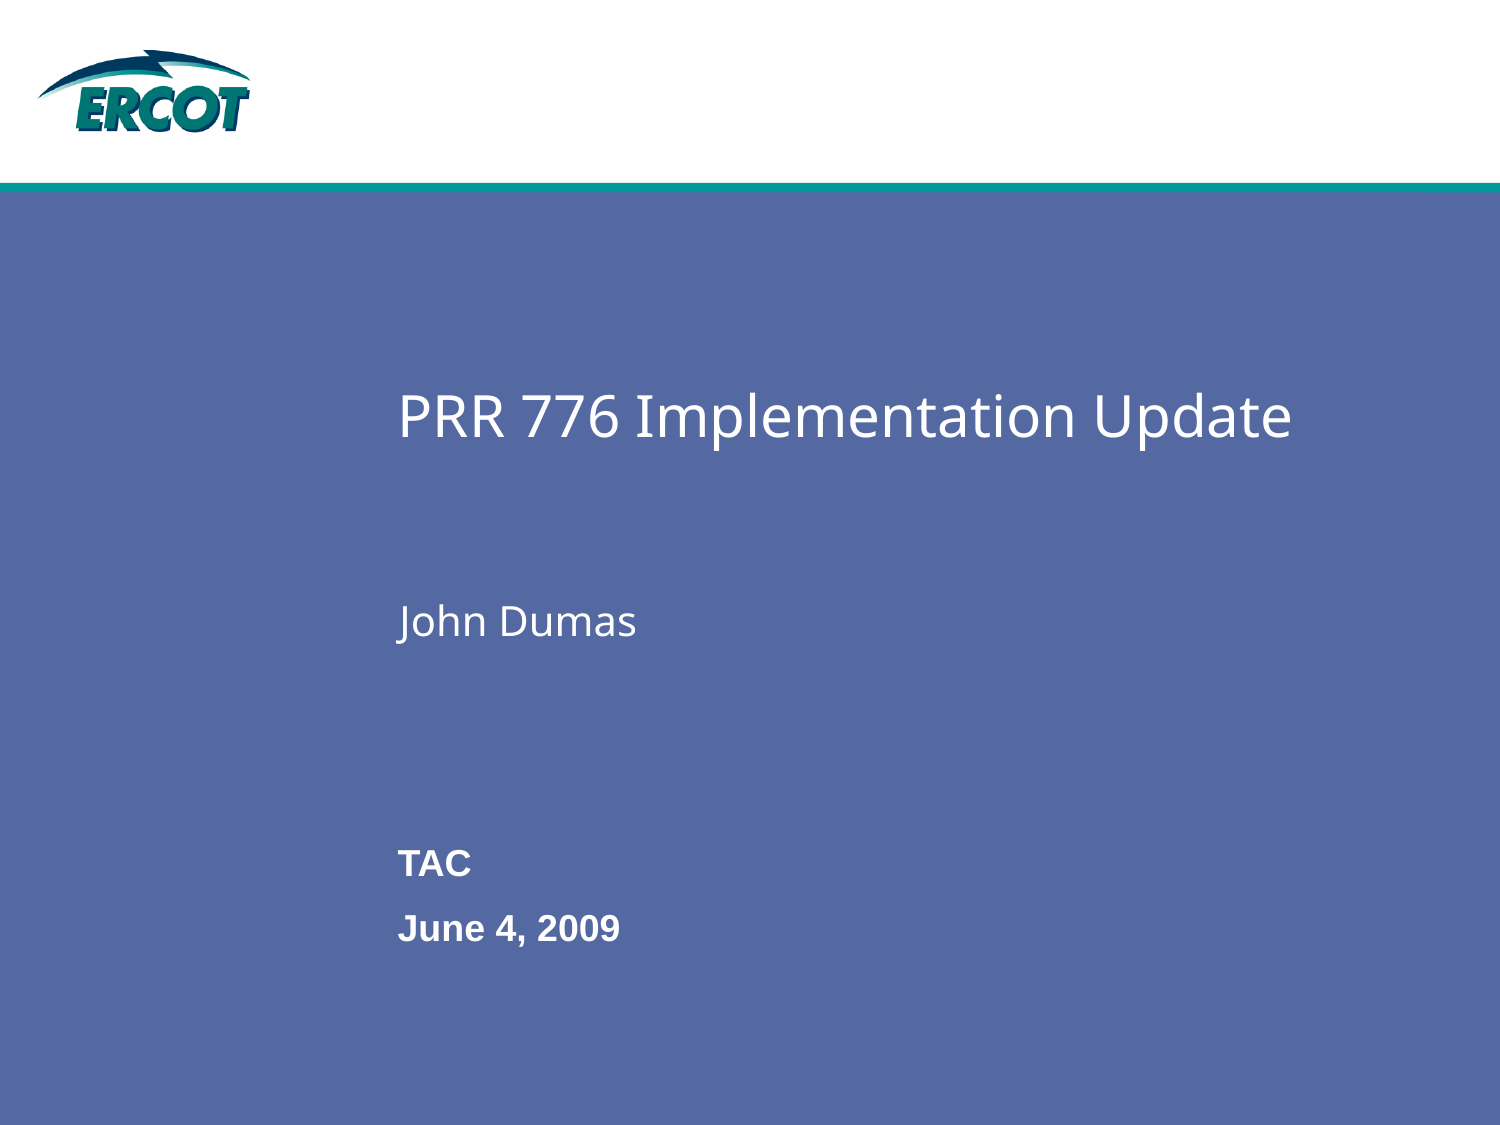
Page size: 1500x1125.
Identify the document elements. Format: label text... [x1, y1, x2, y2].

picture [37, 50, 250, 136]
subtitle John Dumas [384, 587, 1426, 776]
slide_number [382, 901, 1413, 976]
footer TAC [382, 830, 1413, 901]
title PRR 776 Implementation Update [382, 312, 1371, 516]
